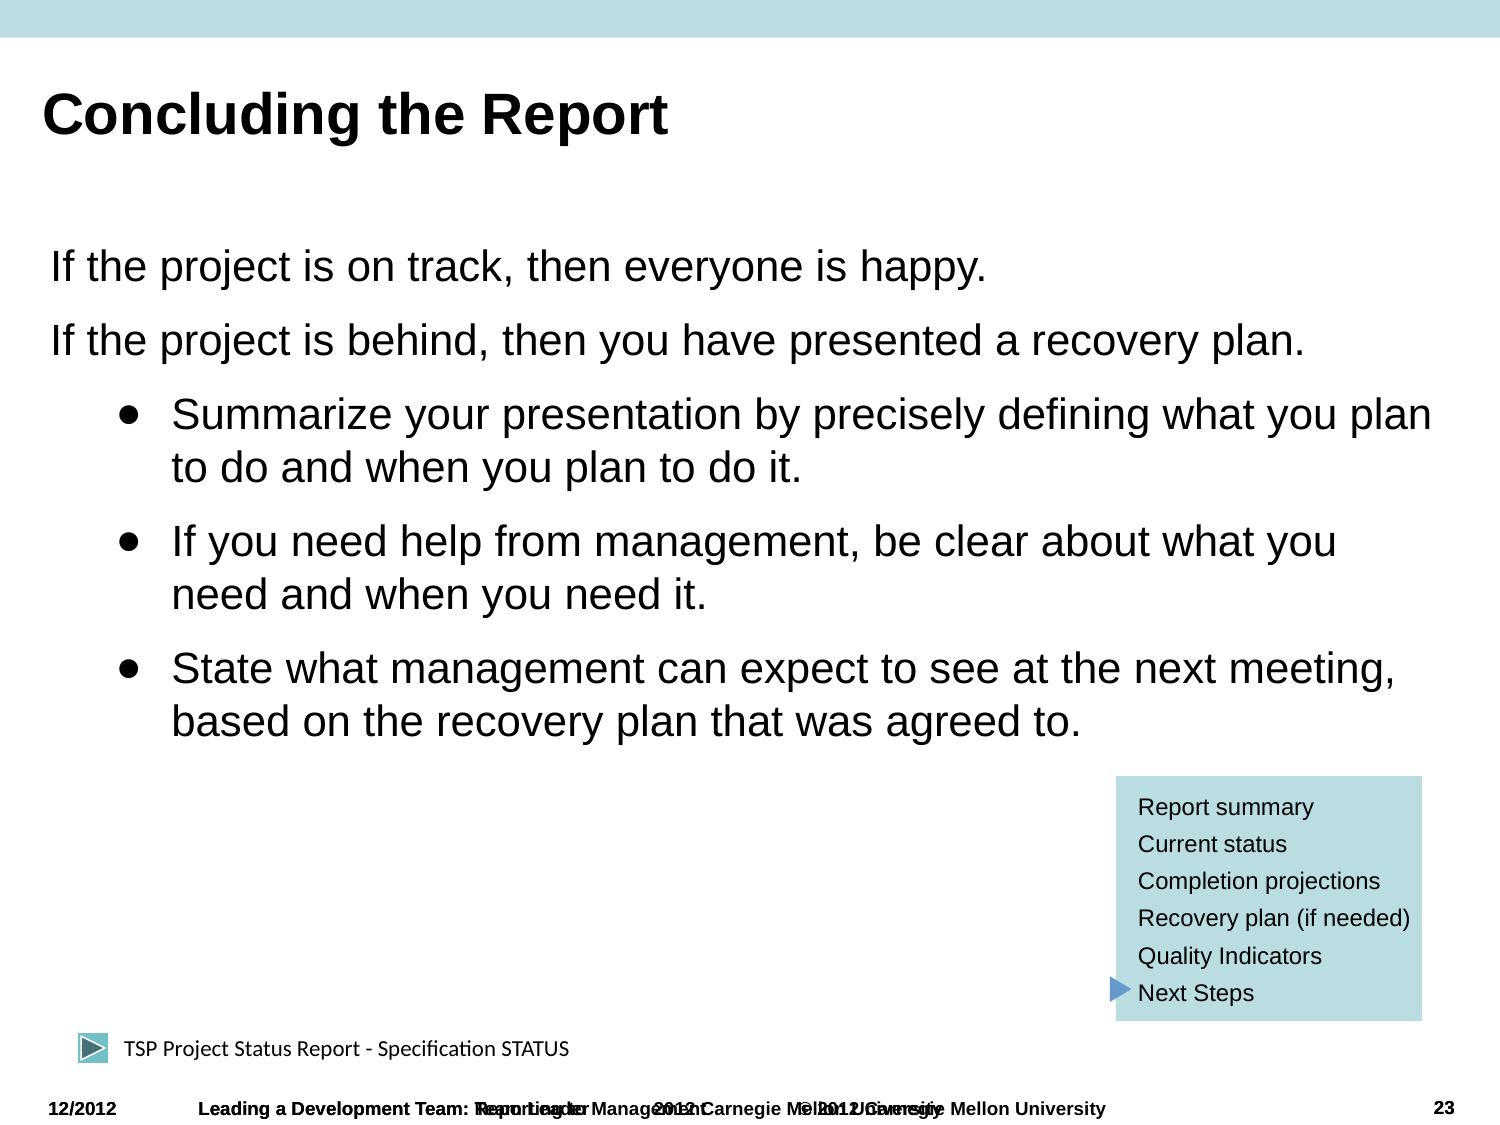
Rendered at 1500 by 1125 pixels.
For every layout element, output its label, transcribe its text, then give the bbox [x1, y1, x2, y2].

title Concluding the Report [42, 89, 1438, 146]
text_box TSP Project Status Report - Specification STATUS [109, 1026, 597, 1069]
list If the project is on track, then everyone is happy. If the project is behind, then you have presented a recovery plan. Summarize your presentation by precisely defining what you plan to do and when you plan to do it. If you need help from management, be clear about what you need and when you need it. State what management can expect to see at the next meeting, based on the recovery plan that was agreed to. [50, 237, 1437, 777]
picture [1115, 775, 1426, 1022]
text_box [77, 1032, 109, 1064]
